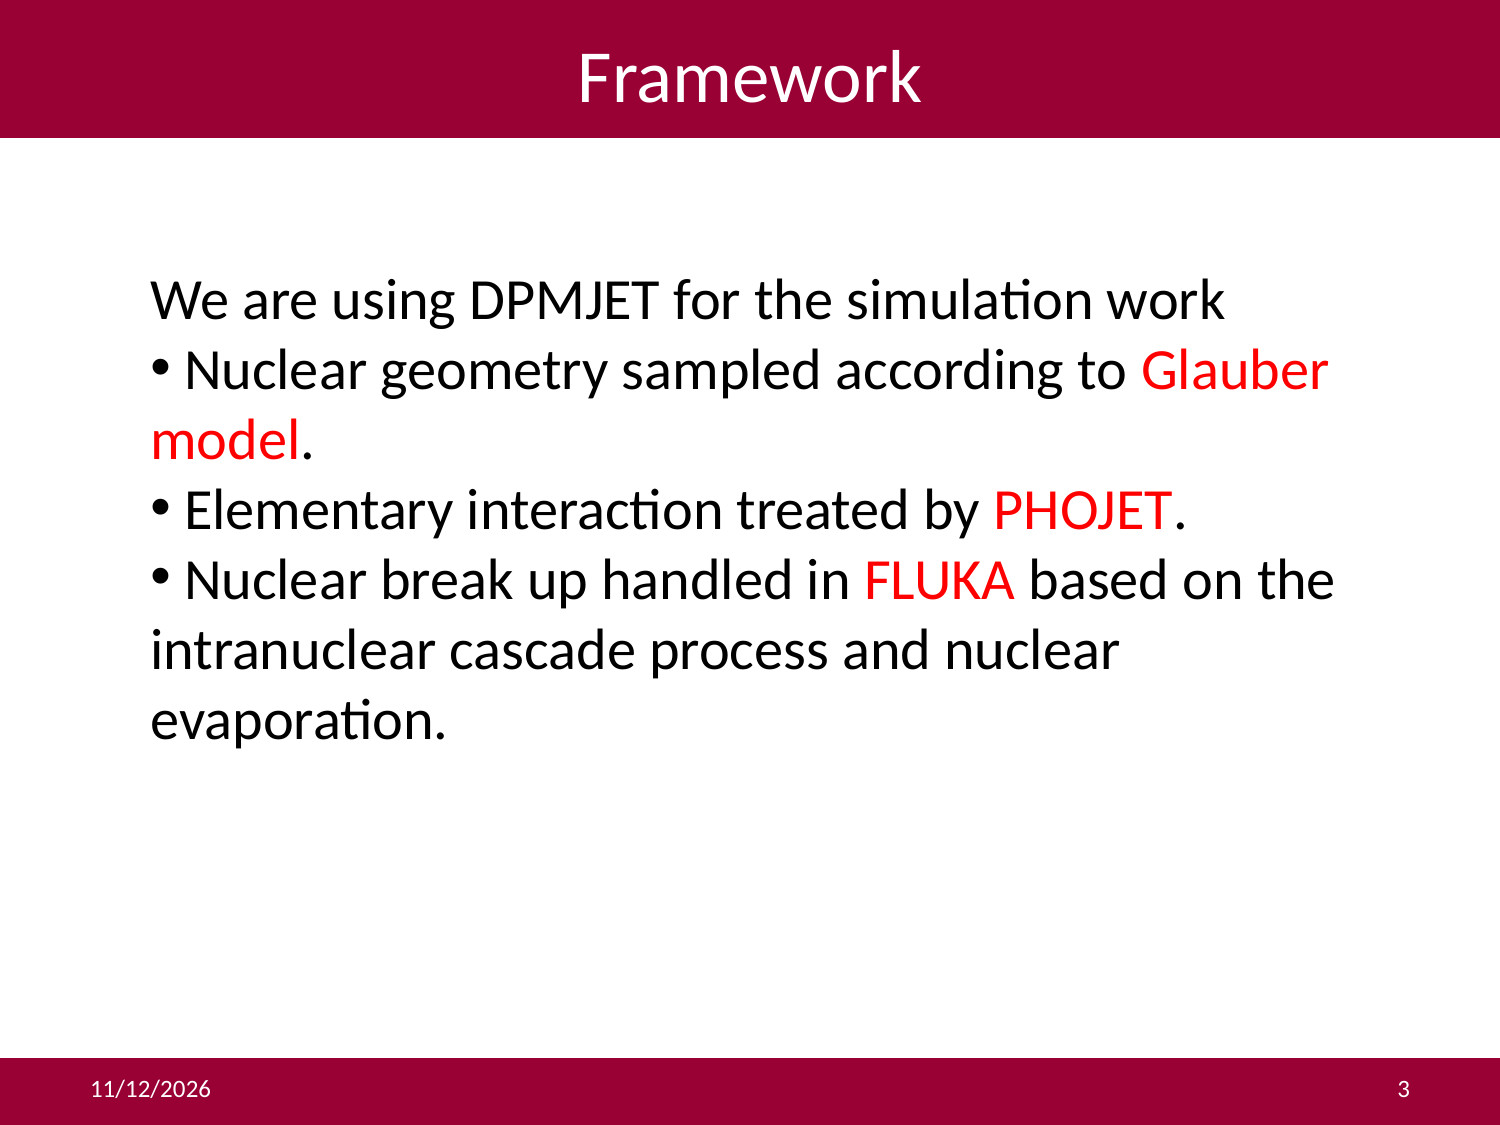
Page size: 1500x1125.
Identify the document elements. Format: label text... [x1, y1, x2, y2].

text_box We are using DPMJET for the simulation work Nuclear geometry sampled according to Glauber model. Elementary interaction treated by PHOJET. Nuclear break up handled in FLUKA based on the intranuclear cascade process and nuclear evaporation. [135, 253, 1400, 829]
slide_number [75, 1057, 425, 1118]
slide_number 3 [1074, 1057, 1425, 1118]
title Framework [75, 7, 1425, 138]
